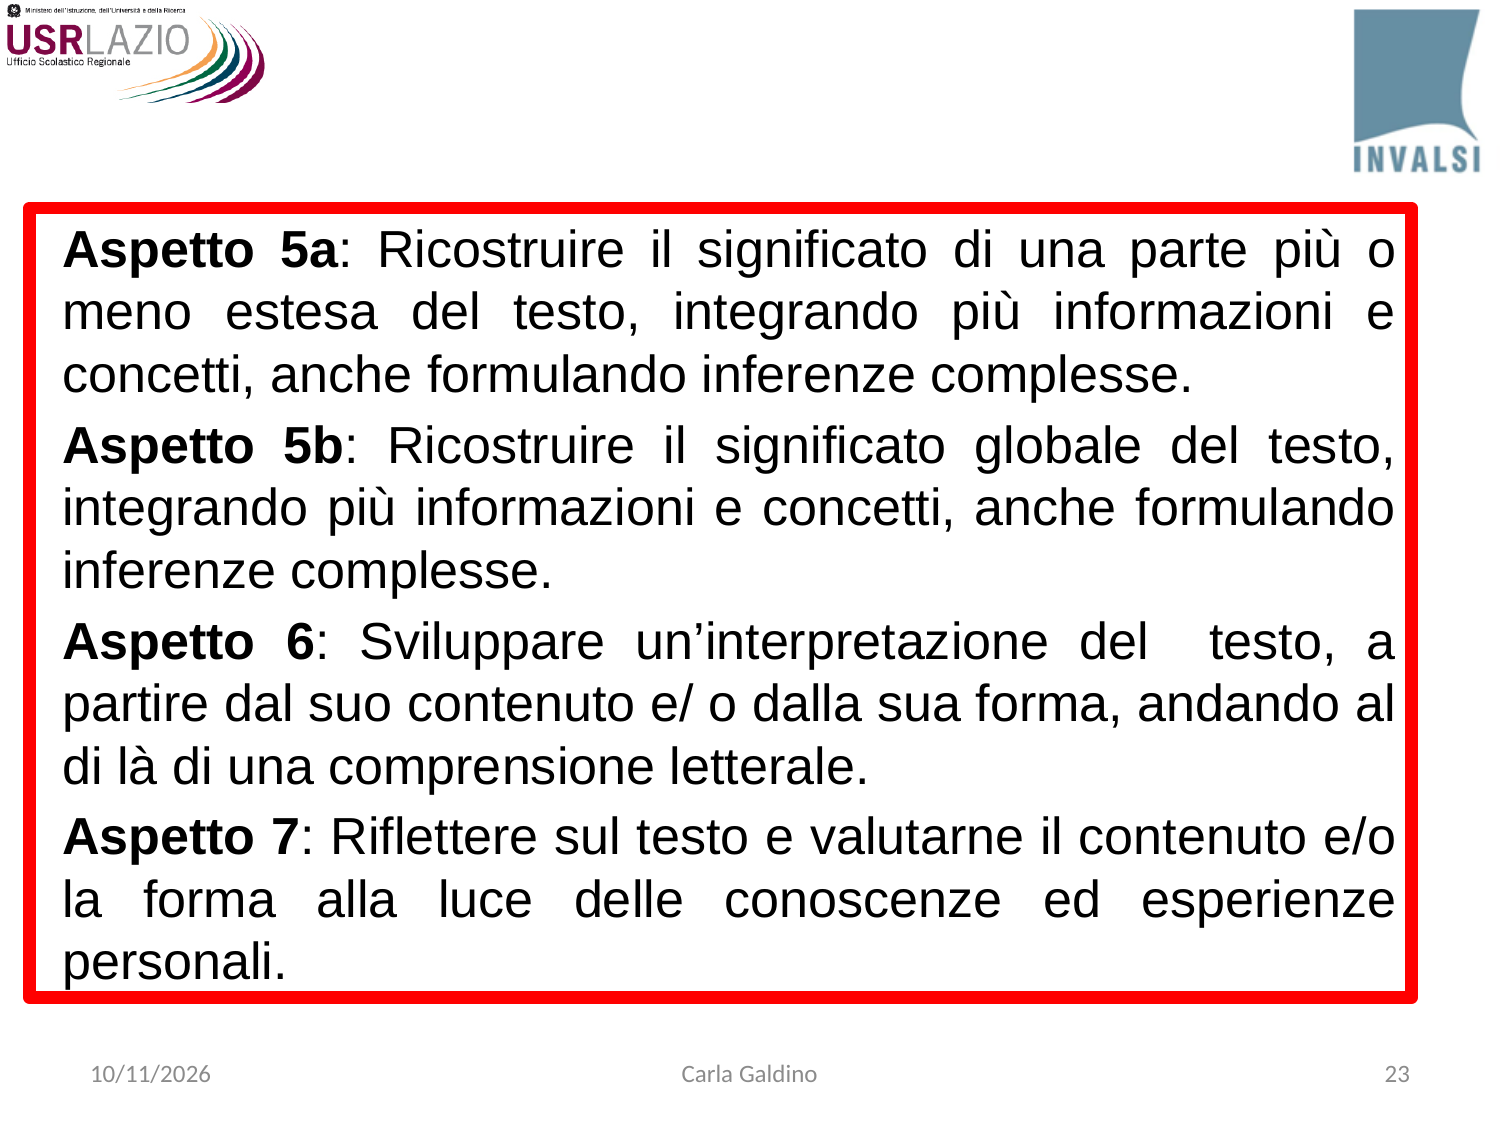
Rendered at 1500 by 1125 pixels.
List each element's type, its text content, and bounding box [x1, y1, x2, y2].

picture [0, 0, 267, 104]
text_box Aspetto 5a: Ricostruire il significato di una parte più o meno estesa del testo, integrando più informazioni e concetti, anche formulando inferenze complesse. Aspetto 5b: Ricostruire il significato globale del testo, integrando più informazioni e concetti, anche formulando inferenze complesse. Aspetto 6: Sviluppare un’interpretazione del testo, a partire dal suo contenuto e/ o dalla sua forma, andando al di là di una comprensione letterale. Aspetto 7: Riflettere sul testo e valutarne il contenuto e/o la forma alla luce delle conoscenze ed esperienze personali. [29, 208, 1412, 998]
picture [1345, 0, 1500, 188]
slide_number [75, 1042, 425, 1103]
footer Carla Galdino [512, 1042, 988, 1103]
slide_number 23 [1074, 1042, 1425, 1103]
